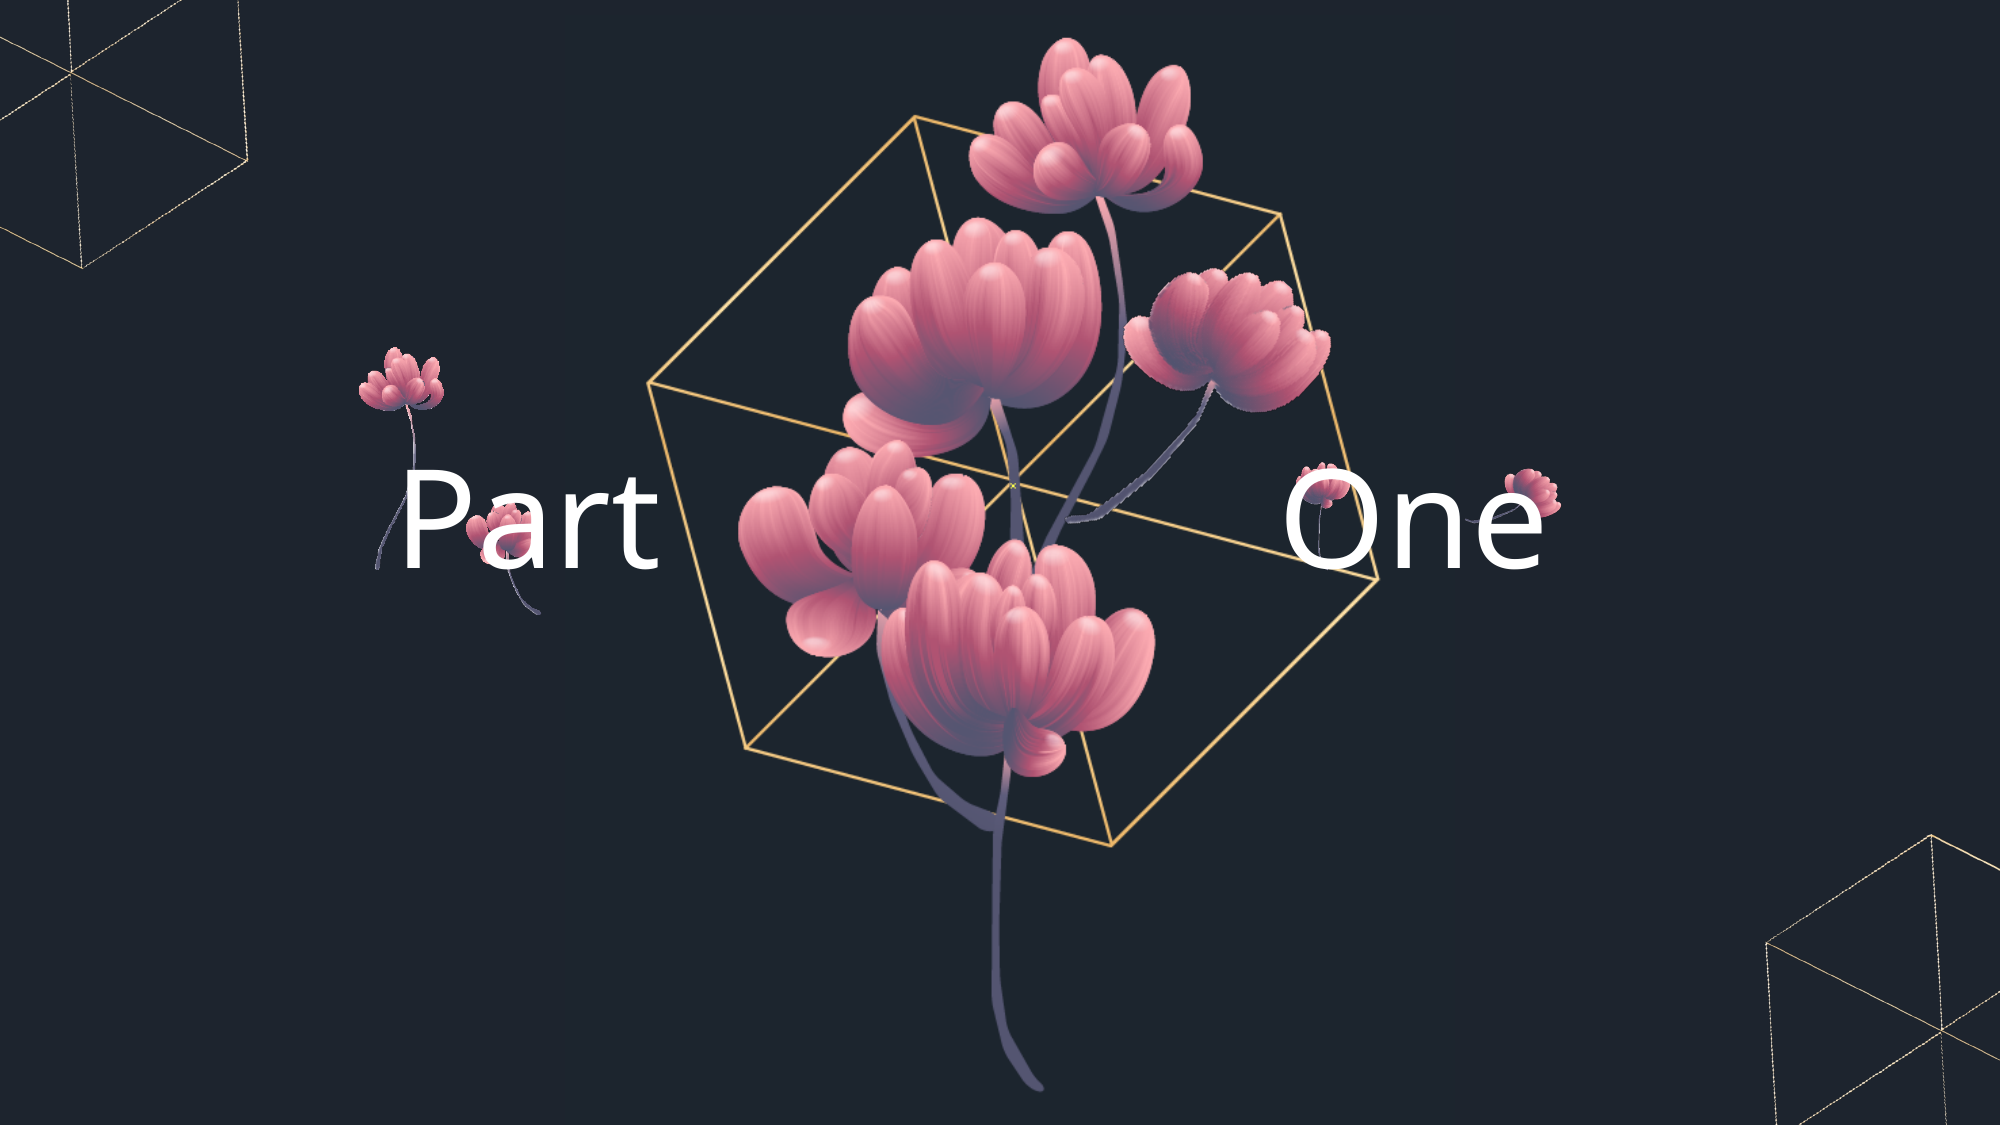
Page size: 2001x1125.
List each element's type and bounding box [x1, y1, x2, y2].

text_box [358, 346, 734, 616]
picture [1700, 812, 2000, 1125]
picture [565, 15, 1455, 1125]
picture [0, 0, 312, 297]
text_box [1252, 424, 1611, 606]
